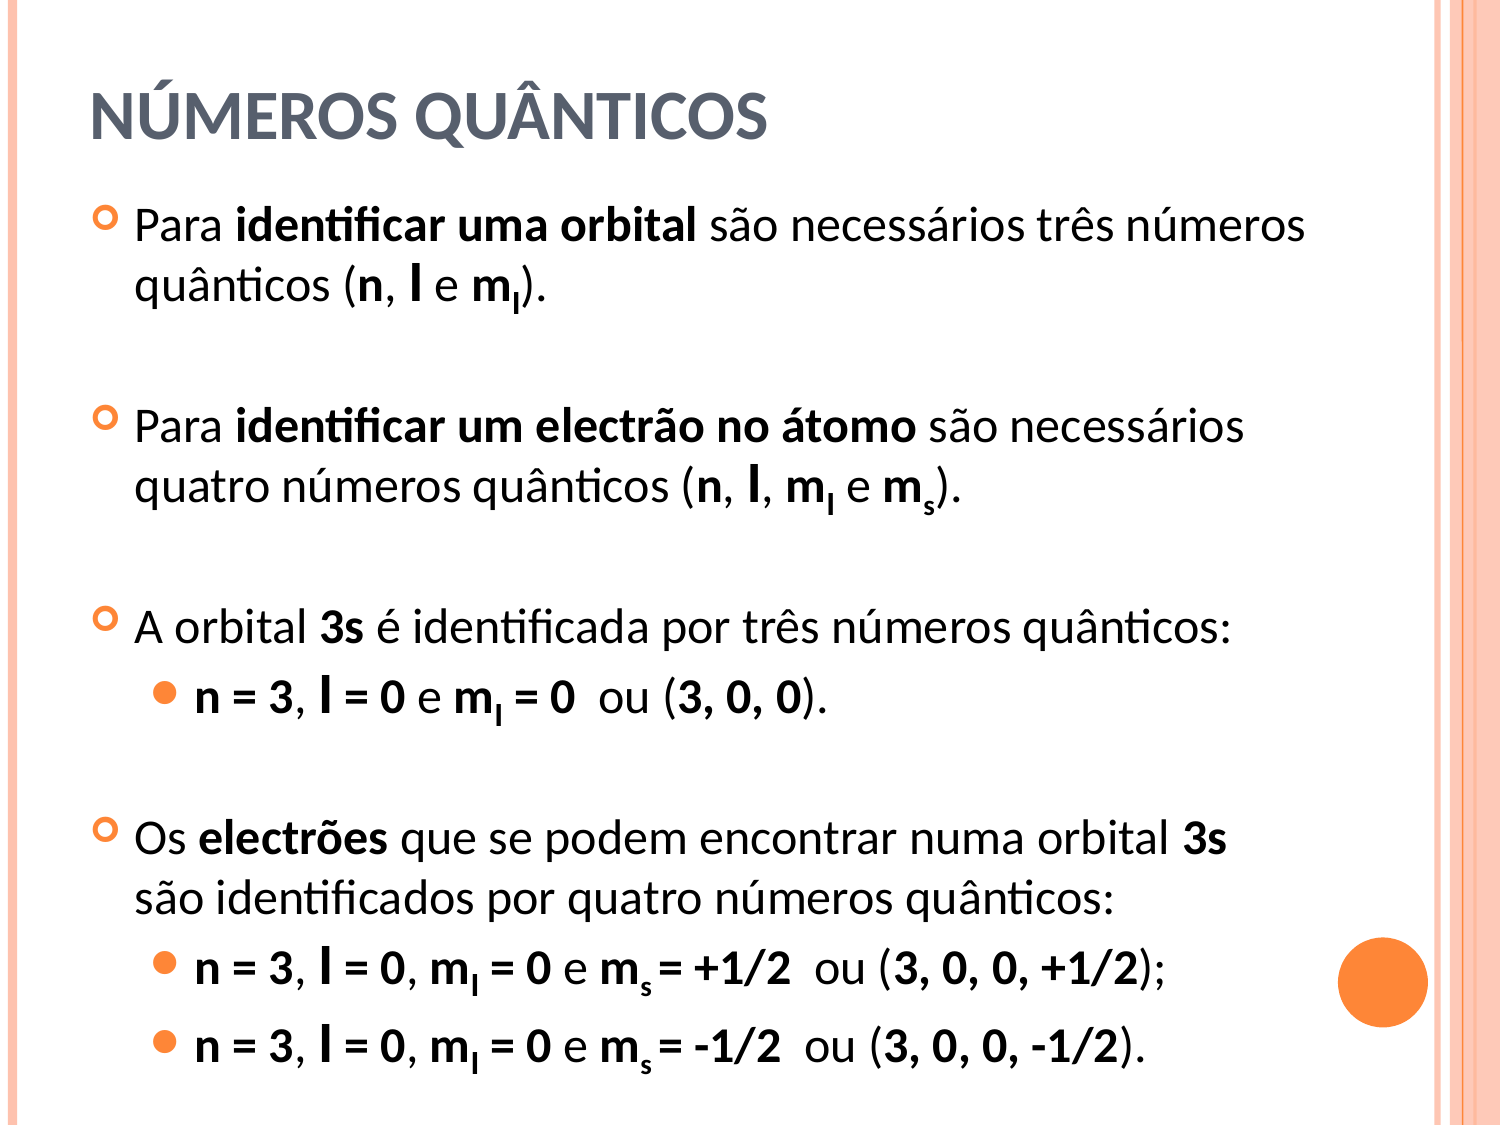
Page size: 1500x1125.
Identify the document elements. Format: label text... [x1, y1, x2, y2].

title Números quânticos [75, 45, 1300, 161]
list Para identificar uma orbital são necessários três números quânticos (n, l e ml). Para identificar um electrão no átomo são necessários quatro números quânticos (n, l, ml e ms). A orbital 3s é identificada por três números quânticos: n = 3, l = 0 e ml = 0 ou (3, 0, 0). Os electrões que se podem encontrar numa orbital 3s são identificados por quatro números quânticos: n = 3, l = 0, ml = 0 e ms = +1/2 ou (3, 0, 0, +1/2); n = 3, l = 0, ml = 0 e ms = -1/2 ou (3, 0, 0, -1/2). [75, 184, 1424, 1035]
